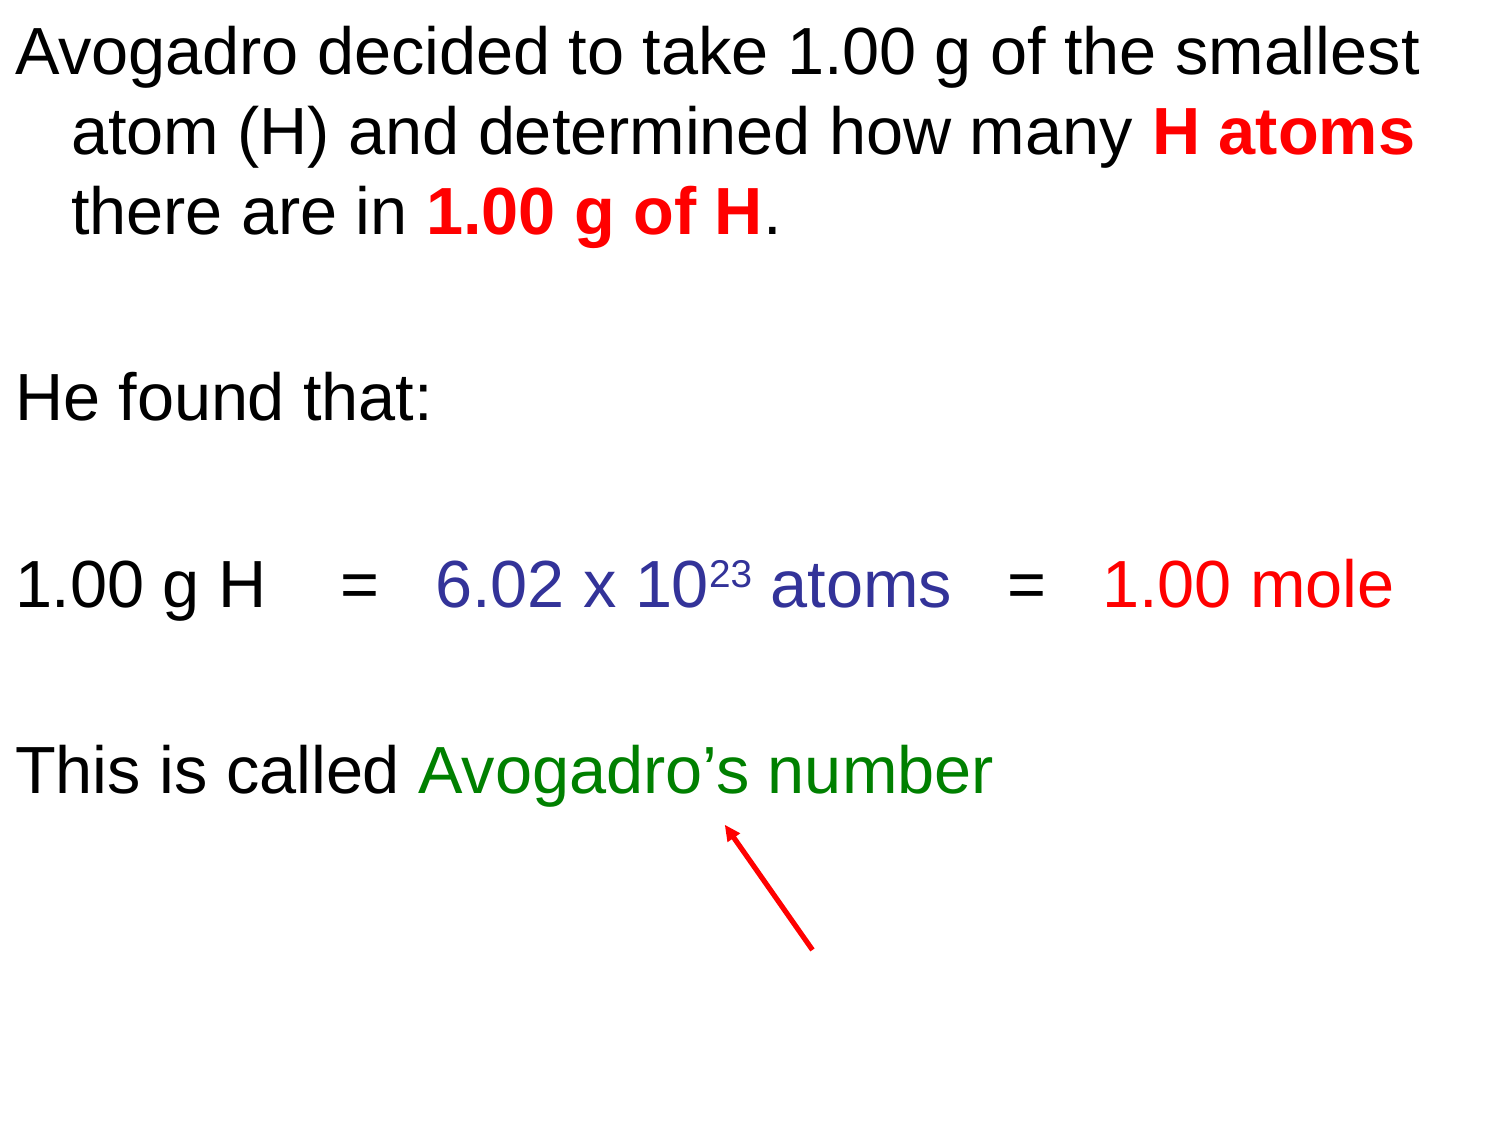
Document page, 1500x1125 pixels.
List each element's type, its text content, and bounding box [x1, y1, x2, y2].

text_box [724, 825, 813, 951]
list Avogadro decided to take 1.00 g of the smallest atom (H) and determined how many H atoms there are in 1.00 g of H. He found that: 1.00 g H = 6.02 x 1023 atoms = 1.00 mole This is called Avogadro’s number [0, 0, 1500, 1063]
